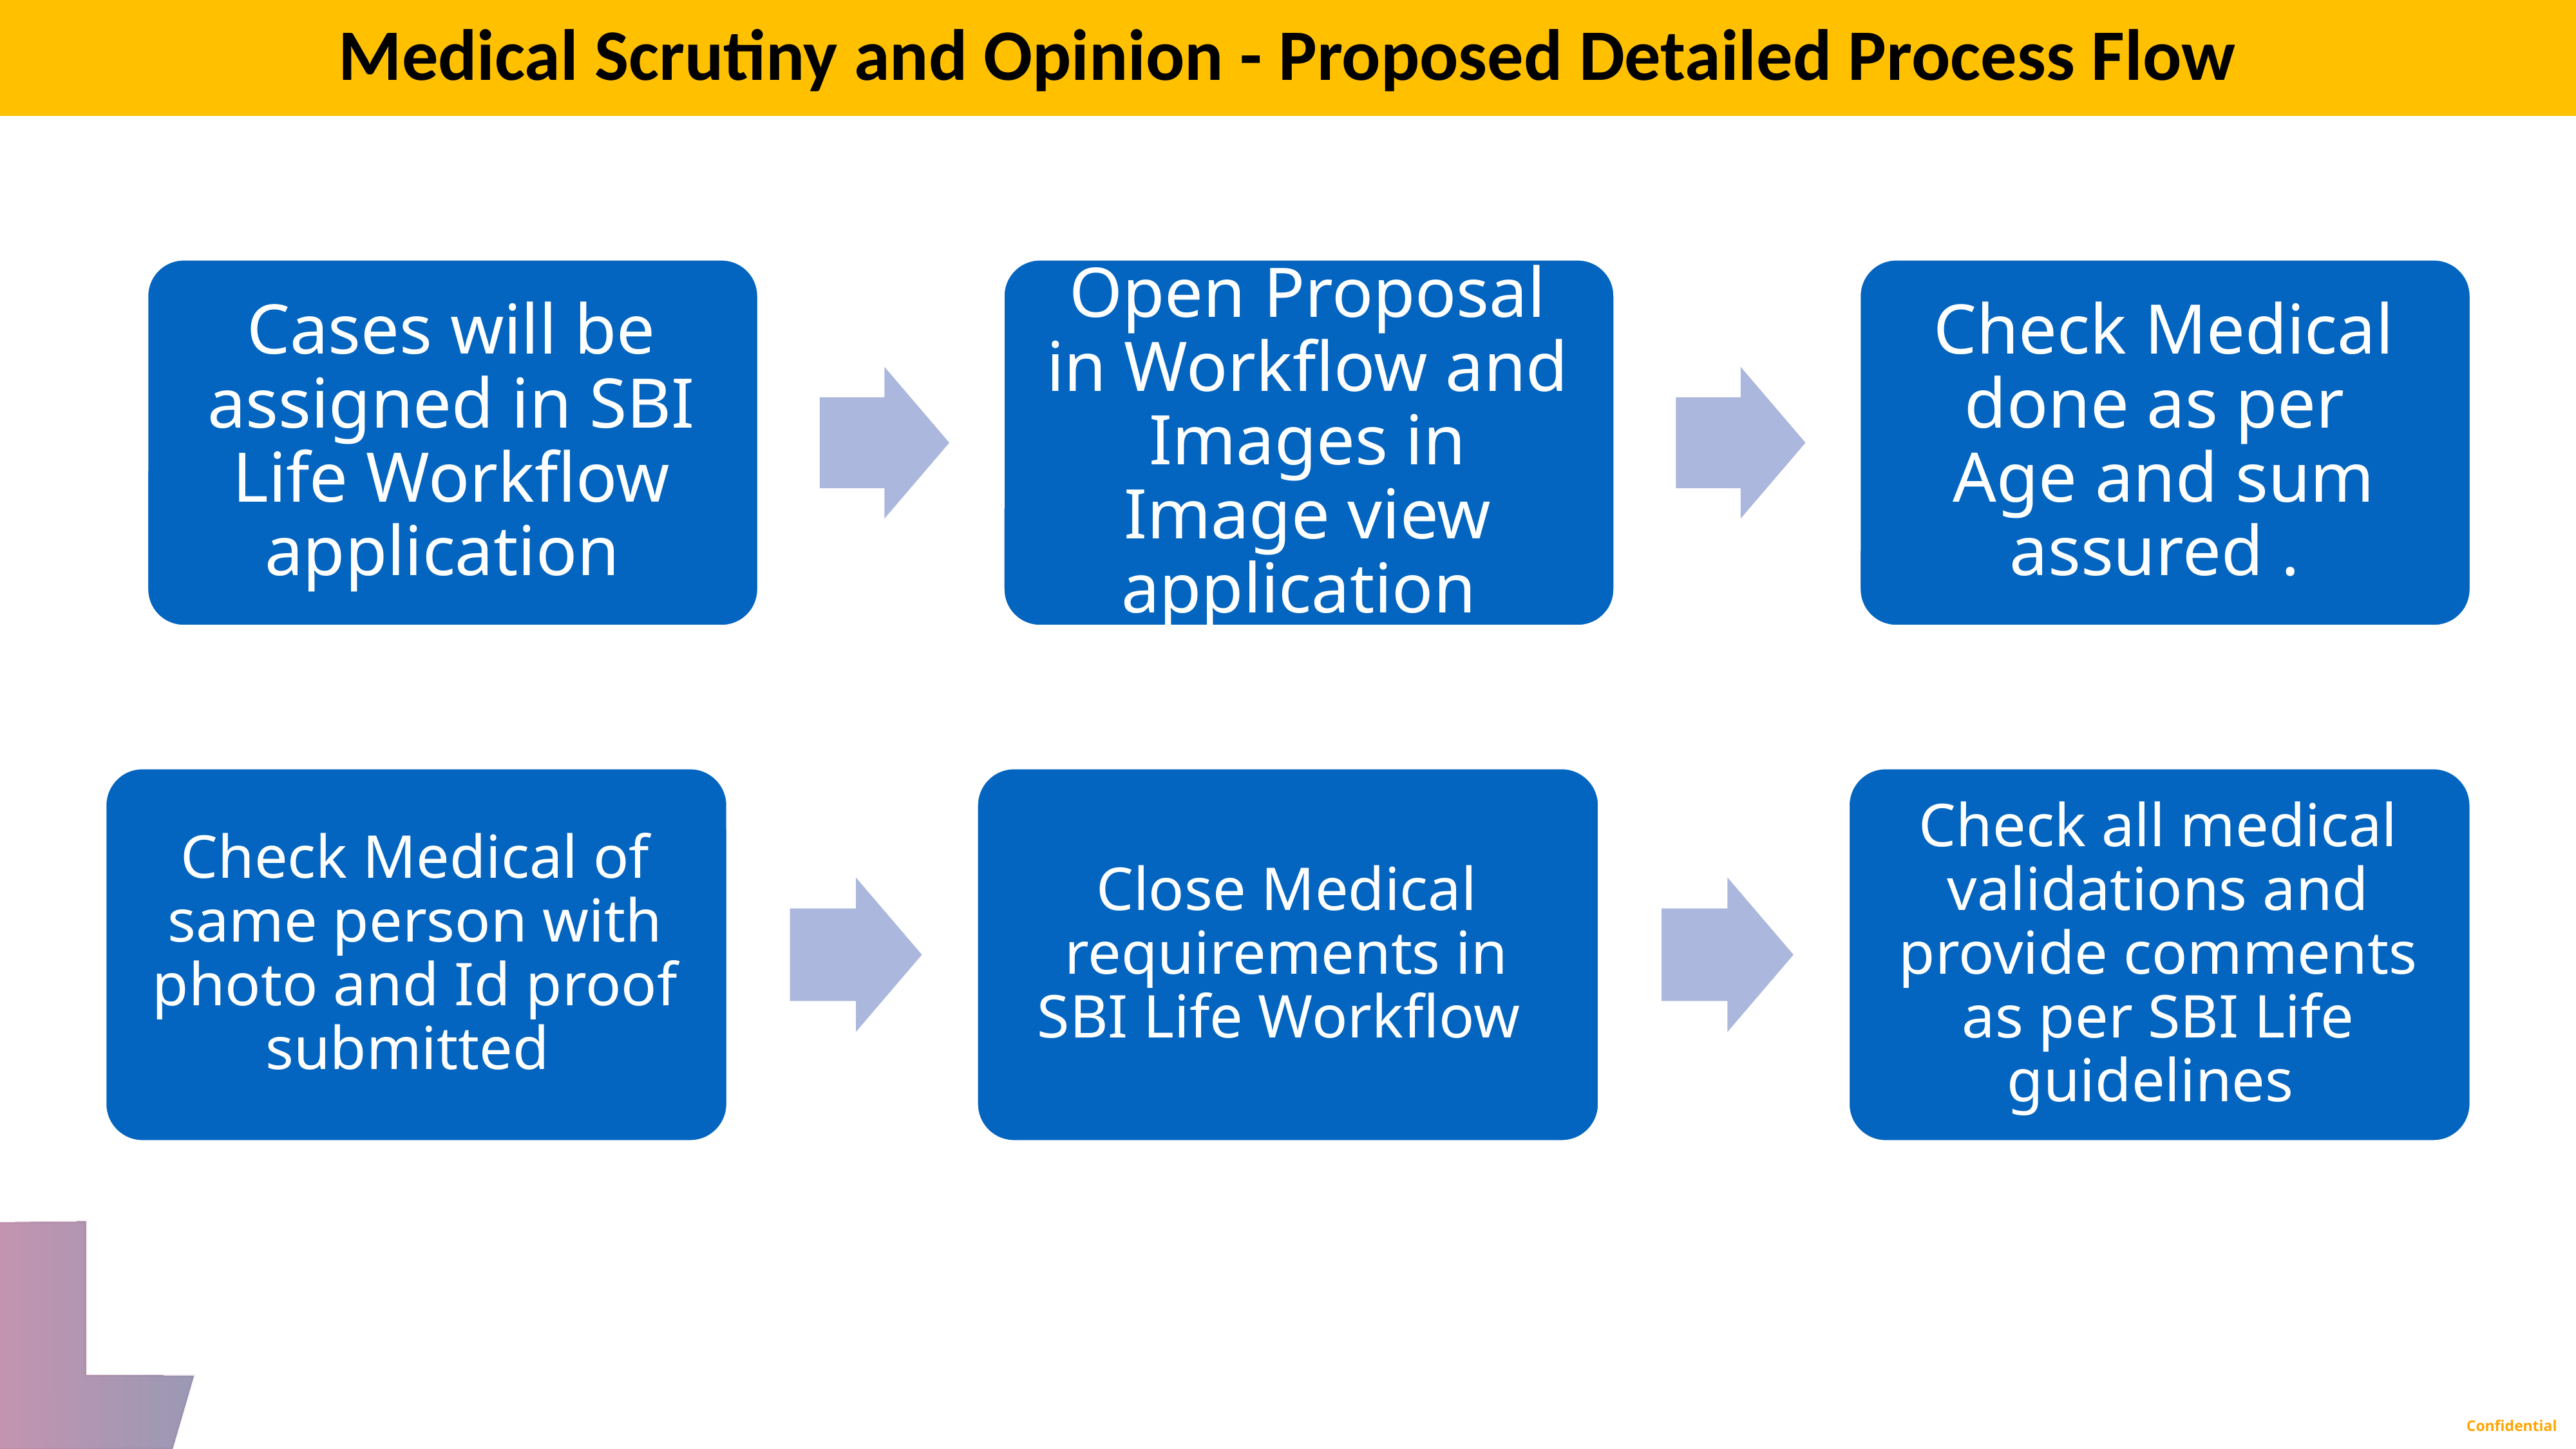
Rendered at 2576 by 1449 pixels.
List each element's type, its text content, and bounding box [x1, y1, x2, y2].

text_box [102, 705, 2474, 1205]
text_box Medical Scrutiny and Opinion - Proposed Detailed Process Flow [0, 0, 2576, 116]
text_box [144, 193, 2474, 693]
